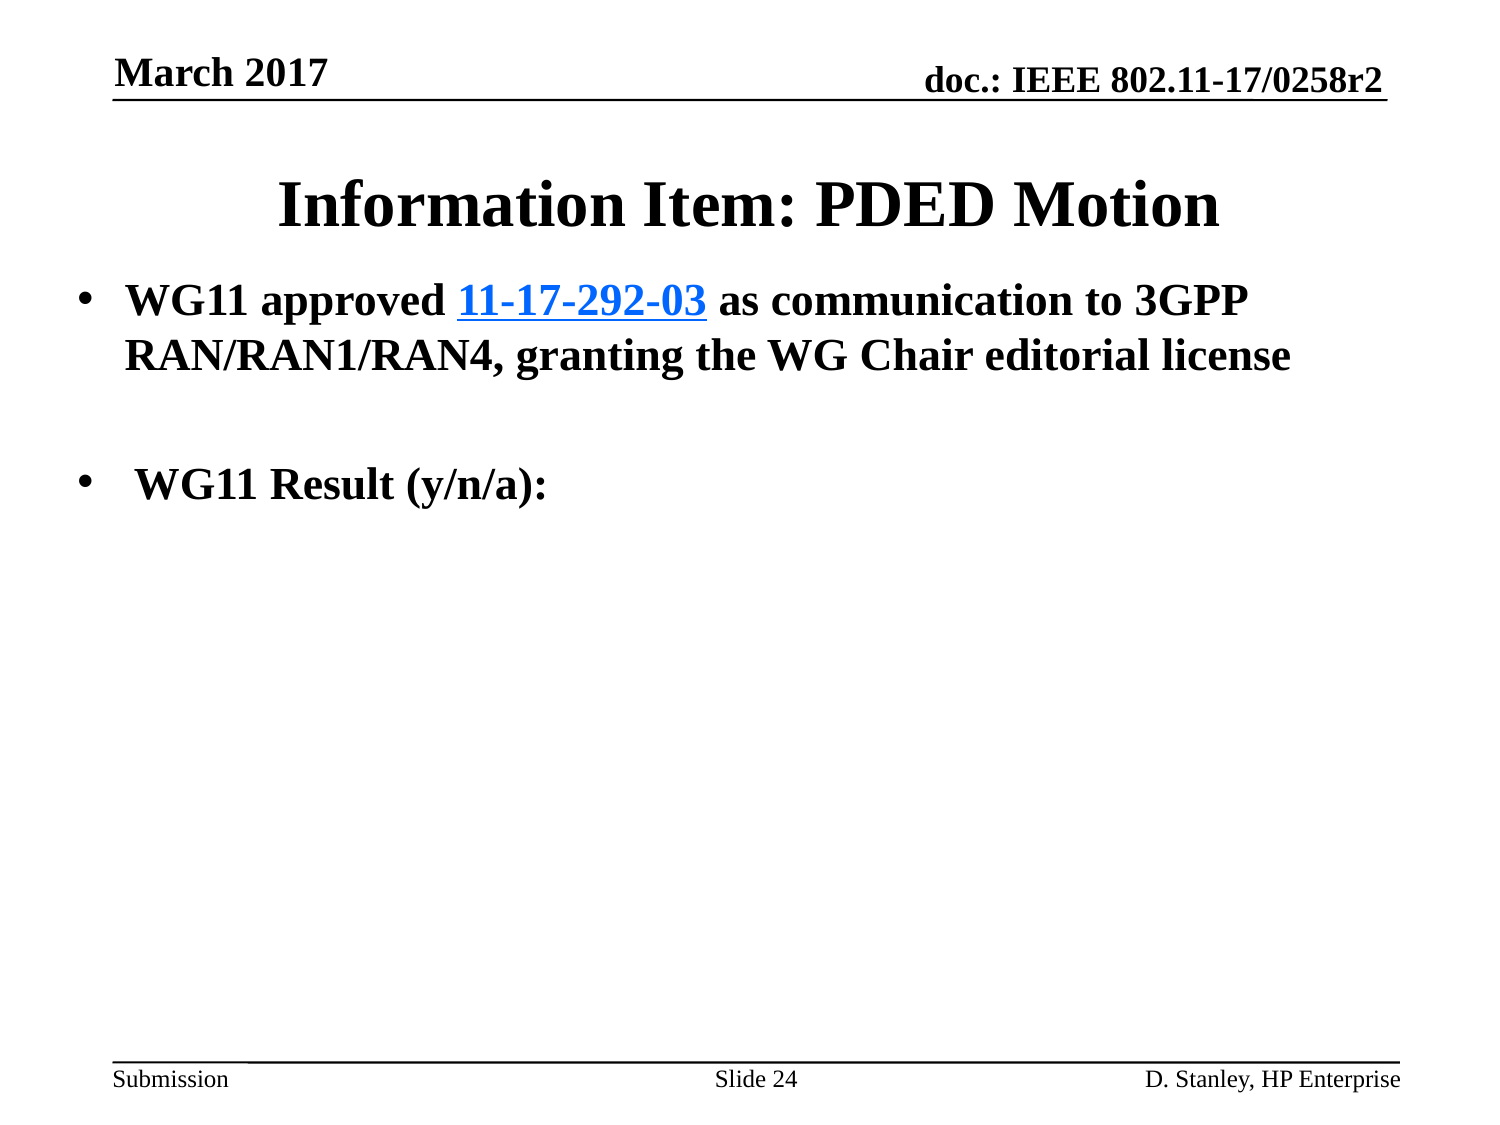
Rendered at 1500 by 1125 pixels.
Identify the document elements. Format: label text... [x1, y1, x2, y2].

footer D. Stanley, HP Enterprise [878, 1061, 1402, 1093]
list WG11 approved 11-17-292-03 as communication to 3GPP RAN/RAN1/RAN4, granting the WG Chair editorial license WG11 Result (y/n/a): [62, 262, 1425, 1050]
slide_number Slide 24 [712, 1061, 800, 1093]
title Information Item: PDED Motion [112, 112, 1388, 262]
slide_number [114, 49, 423, 95]
